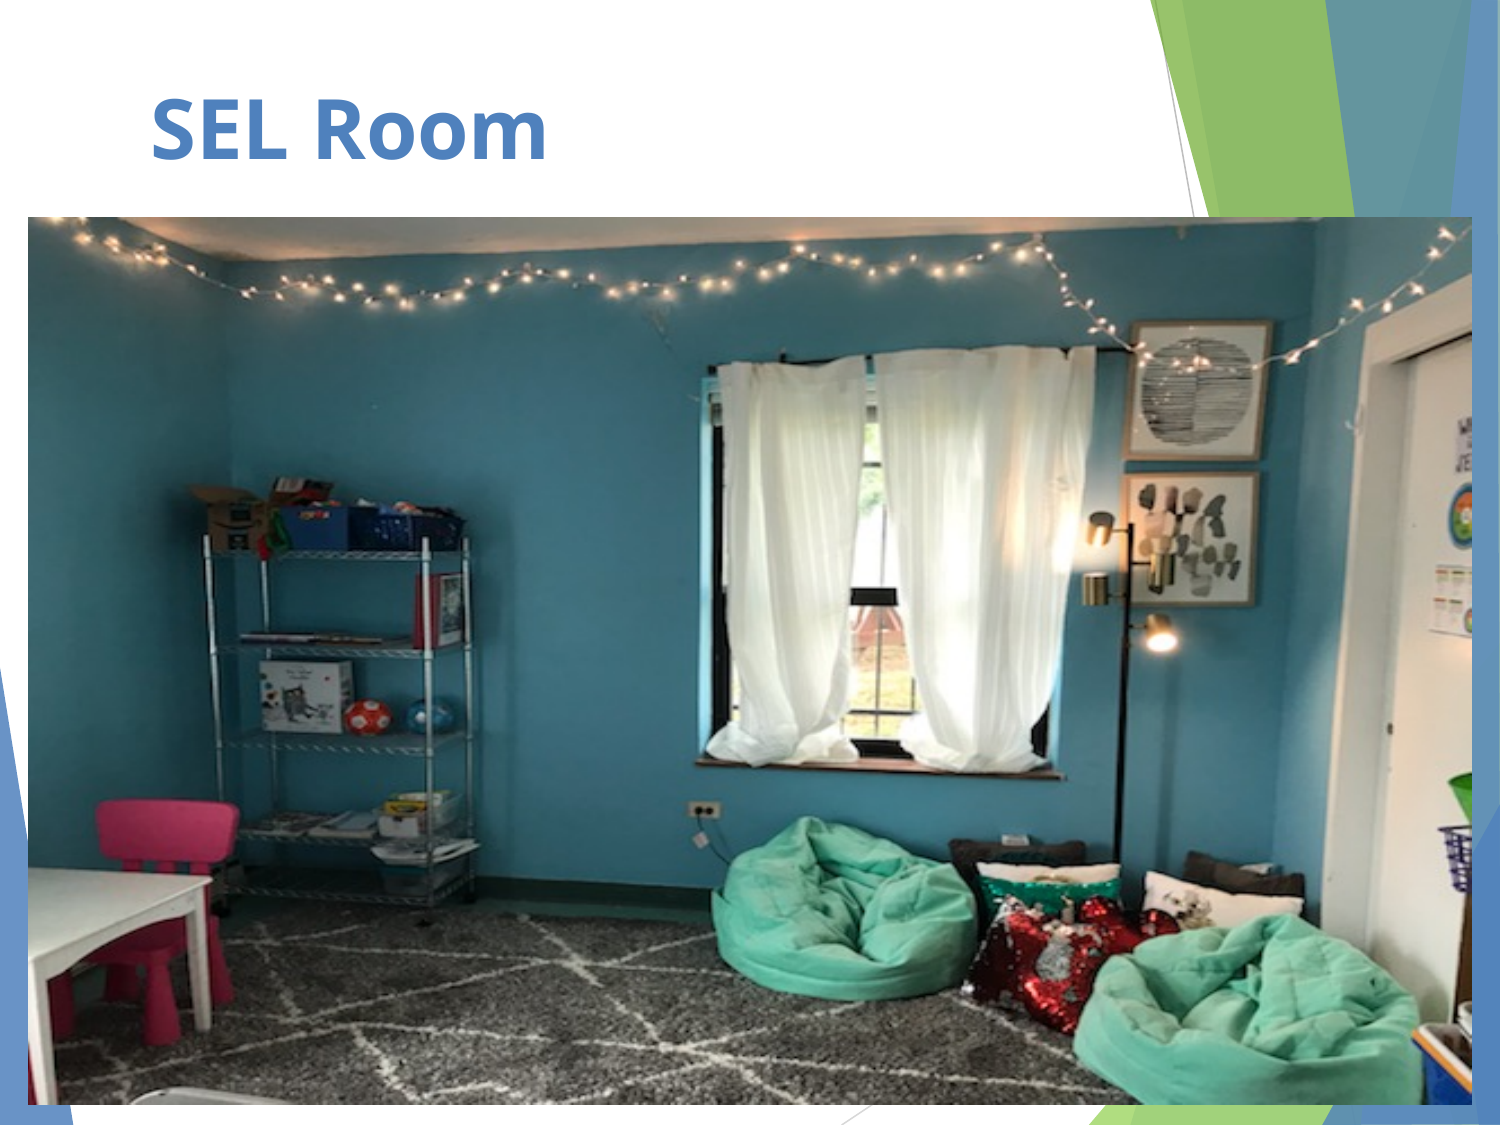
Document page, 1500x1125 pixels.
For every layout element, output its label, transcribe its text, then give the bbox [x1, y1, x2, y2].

picture [28, 216, 1472, 1105]
title SEL Room [0, 0, 749, 184]
